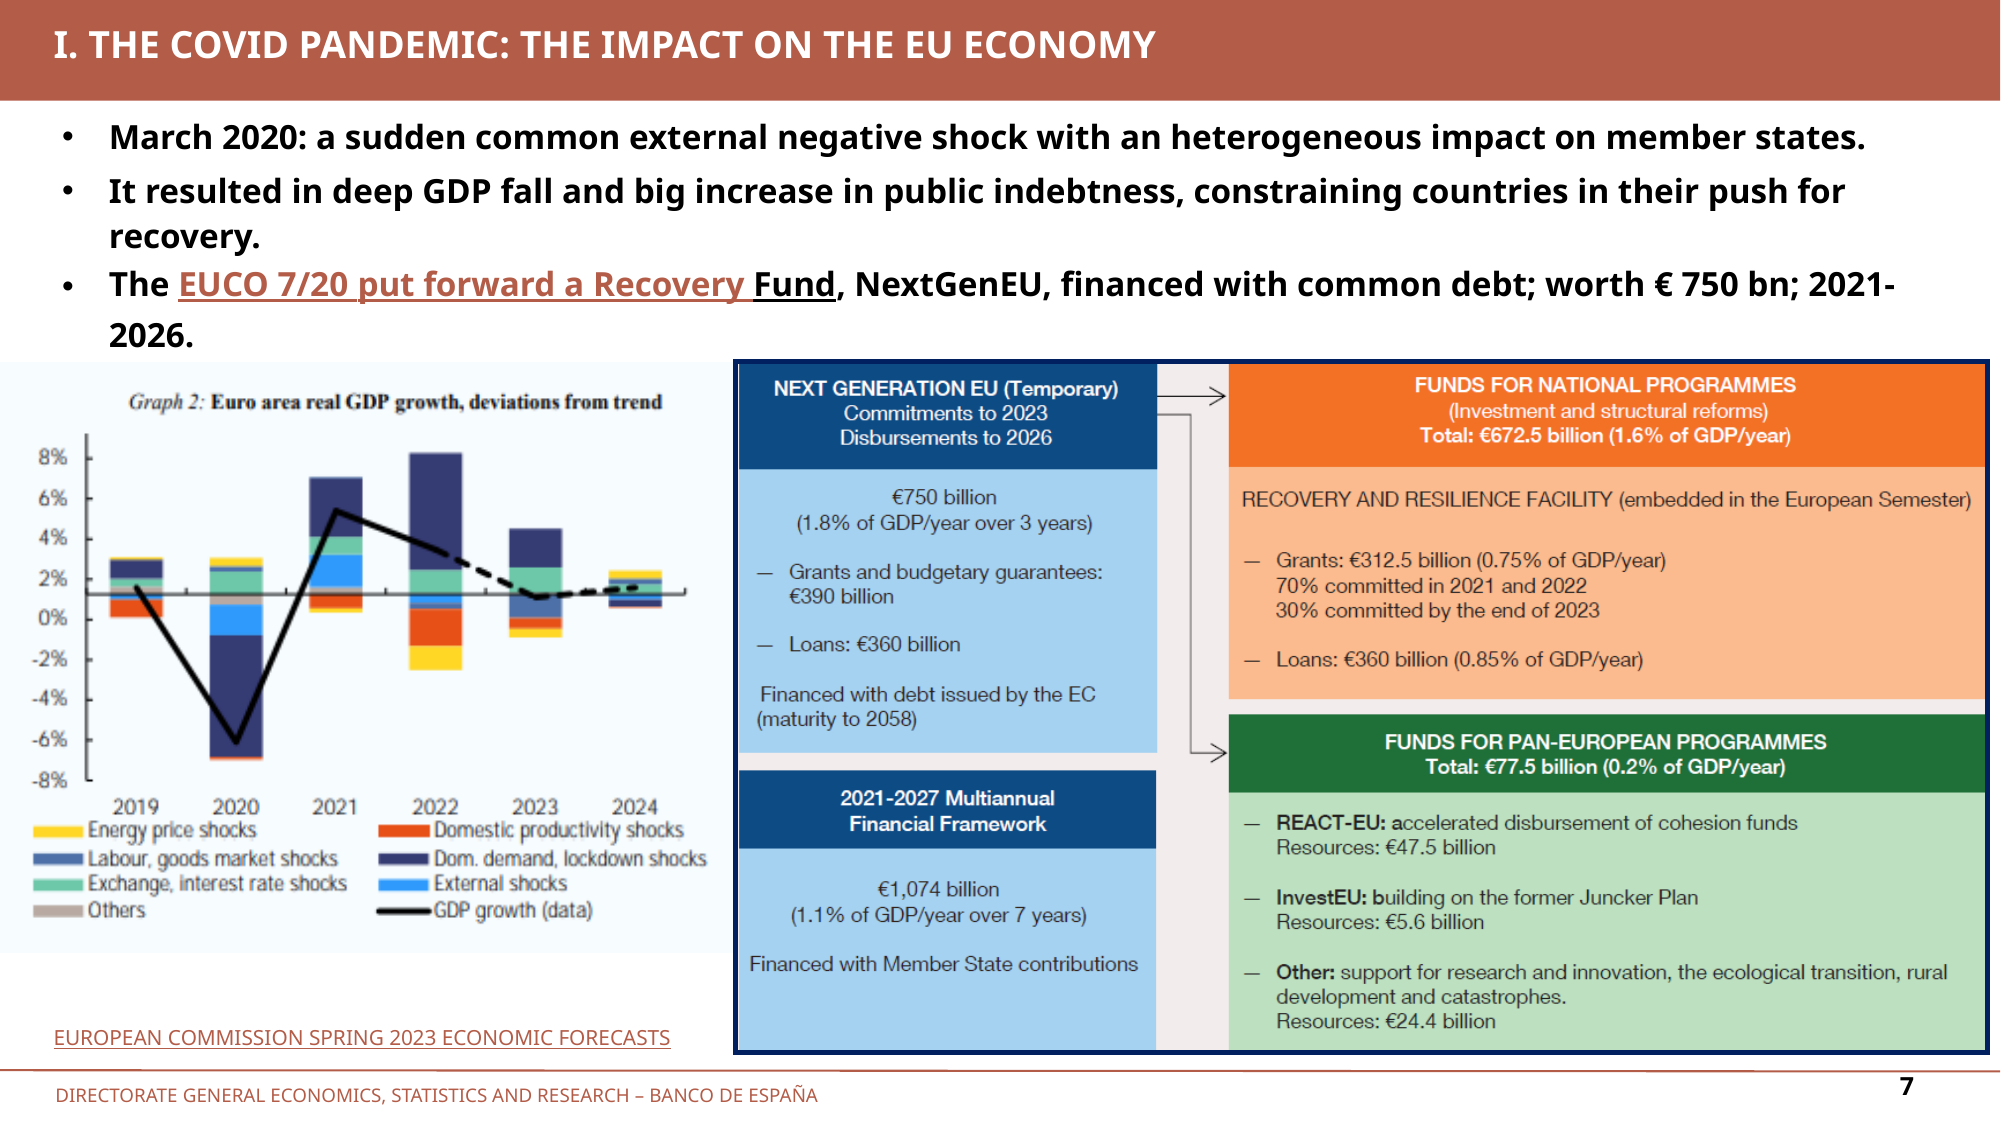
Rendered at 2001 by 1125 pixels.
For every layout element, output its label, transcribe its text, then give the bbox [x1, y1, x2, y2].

picture [0, 362, 734, 953]
list European Commission Spring 2023 Economic Forecasts [38, 1018, 1969, 1063]
title i. the covid pandemic: THE impact on the eu economy [38, 19, 1626, 104]
picture [738, 362, 1988, 1053]
slide_number 7 [1825, 1063, 1929, 1113]
text_box [735, 360, 1989, 1054]
list March 2020: a sudden common external negative shock with an heterogeneous impact on member states. It resulted in deep GDP fall and big increase in public indebtness, constraining countries in their push for recovery. The EUCO 7/20 put forward a Recovery Fund, NextGenEU, financed with common debt; worth € 750 bn; 2021-2026. The Recovery and Resilience Facility (RRF) was the most important piece of NGEU. The RRF Regulation was adopted in Feb 2021. [47, 103, 1989, 363]
